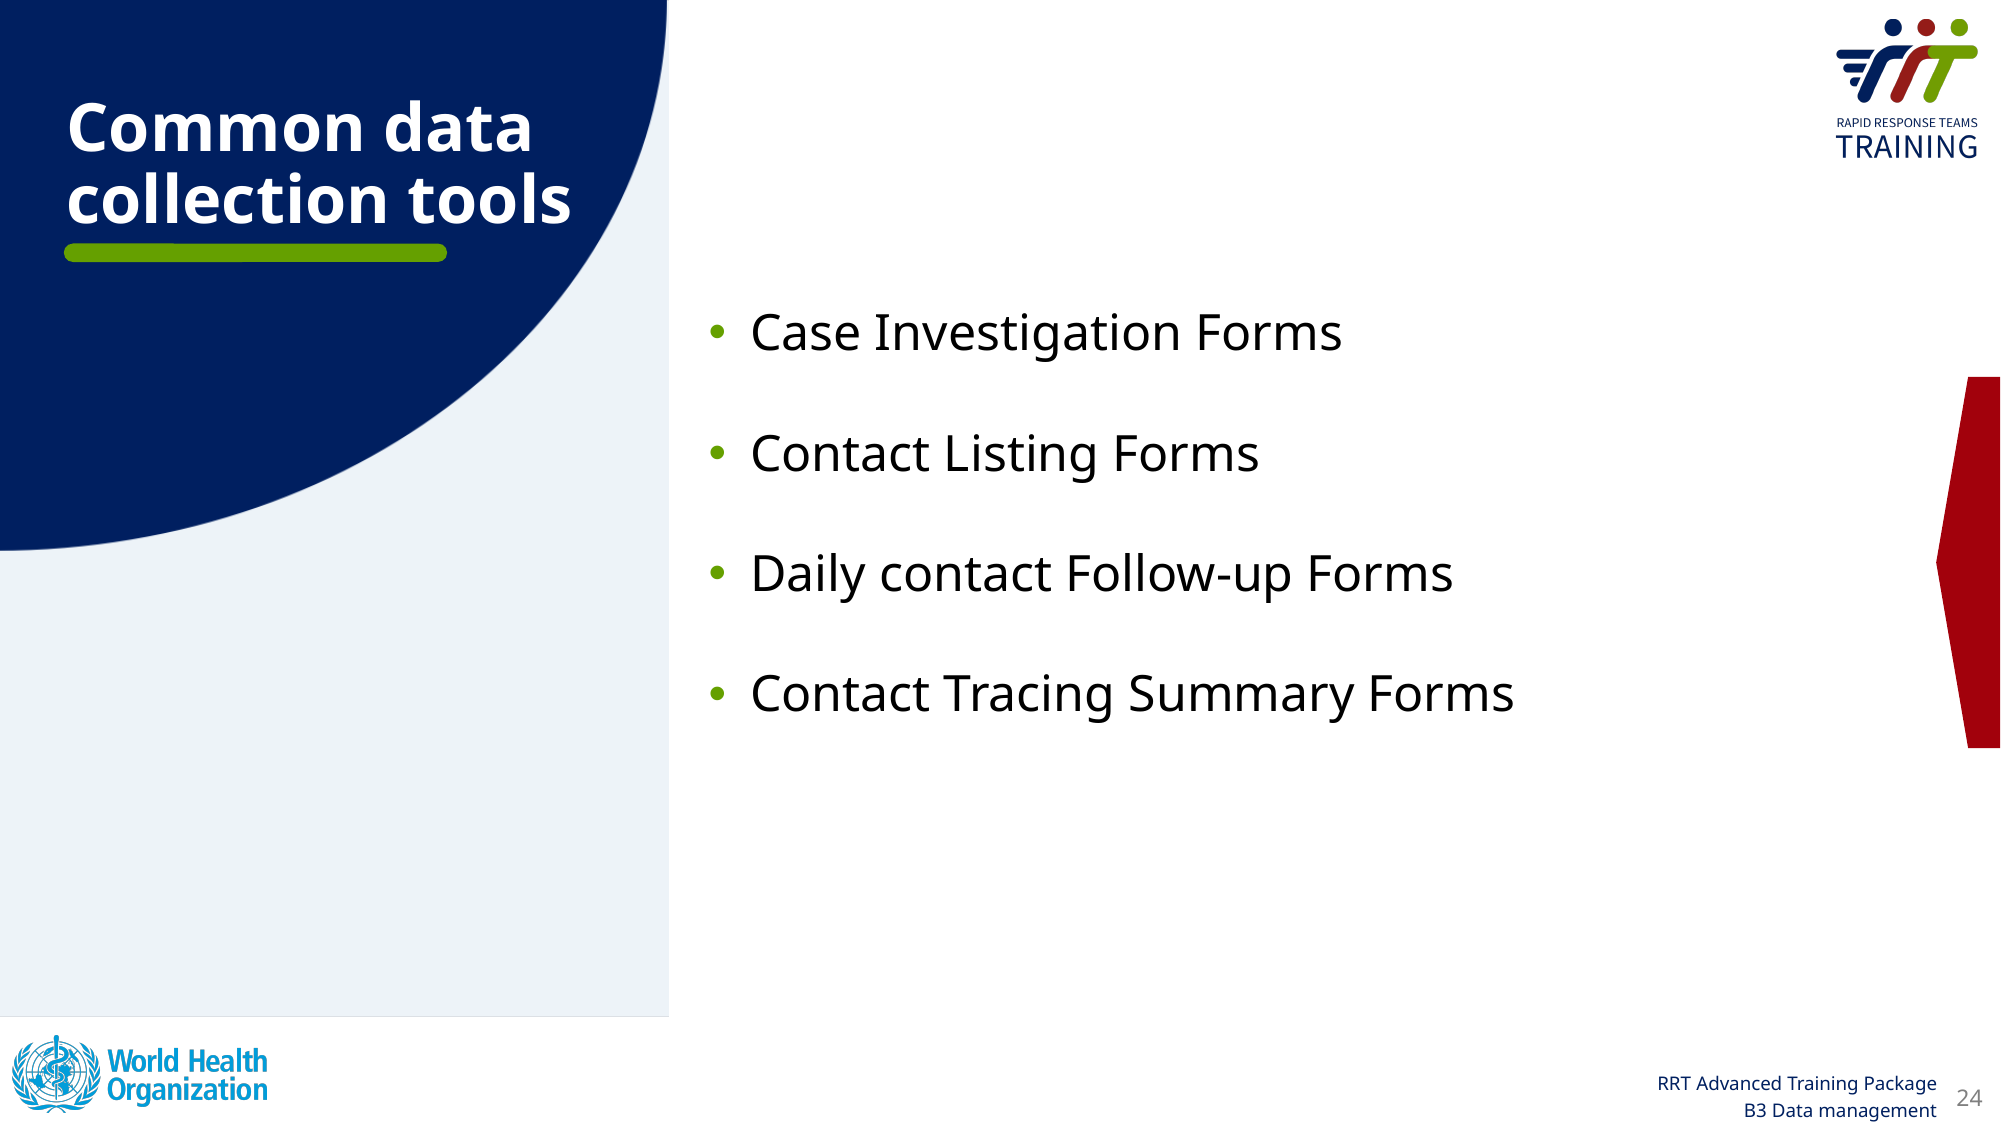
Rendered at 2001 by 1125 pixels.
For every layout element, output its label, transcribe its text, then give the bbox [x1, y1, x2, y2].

list Case Investigation Forms Contact Listing Forms Daily contact Follow-up Forms Contact Tracing Summary Forms [700, 299, 1937, 815]
picture [1835, 19, 1978, 167]
picture [58, 1050, 64, 1058]
picture [0, 0, 669, 1018]
picture [12, 1083, 48, 1113]
picture [12, 1035, 267, 1113]
text_box Common data collection tools [58, 62, 689, 270]
